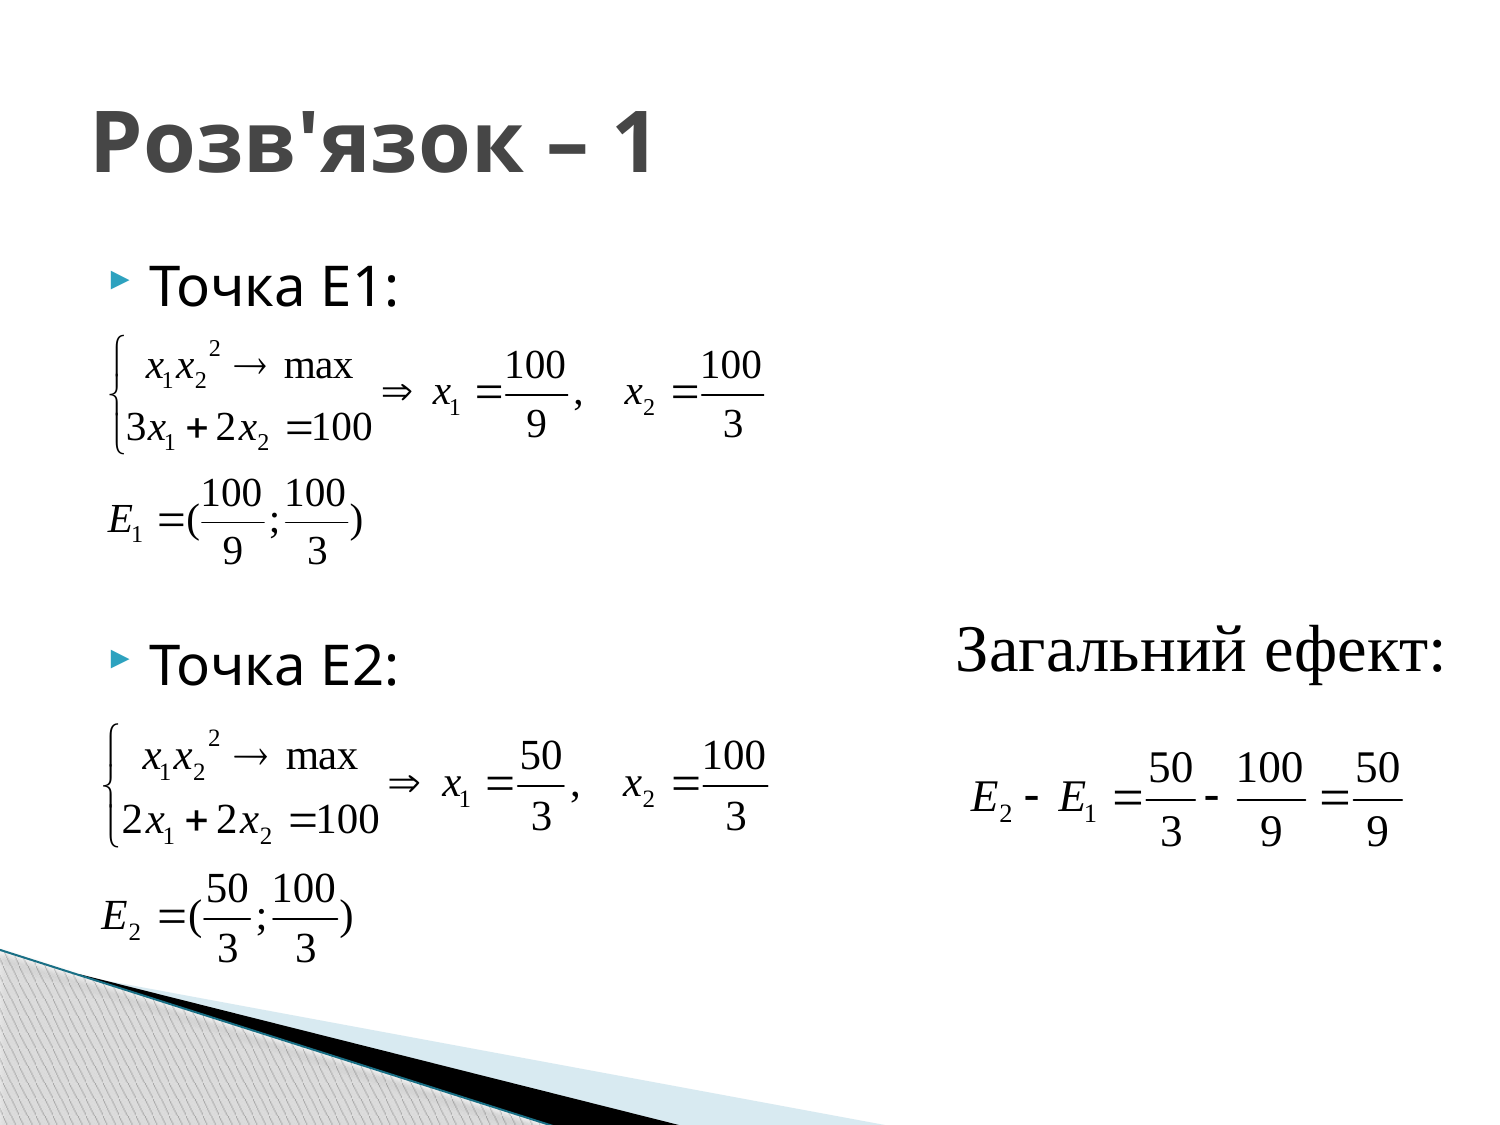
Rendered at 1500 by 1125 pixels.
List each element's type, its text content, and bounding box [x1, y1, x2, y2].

text_box Загальний ефект: [941, 597, 1480, 693]
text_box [962, 739, 1413, 857]
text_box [93, 714, 778, 973]
list Точка Е1: Точка Е2: [75, 243, 1425, 986]
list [100, 325, 773, 575]
title Розв'язок – 1 [75, 45, 1425, 233]
